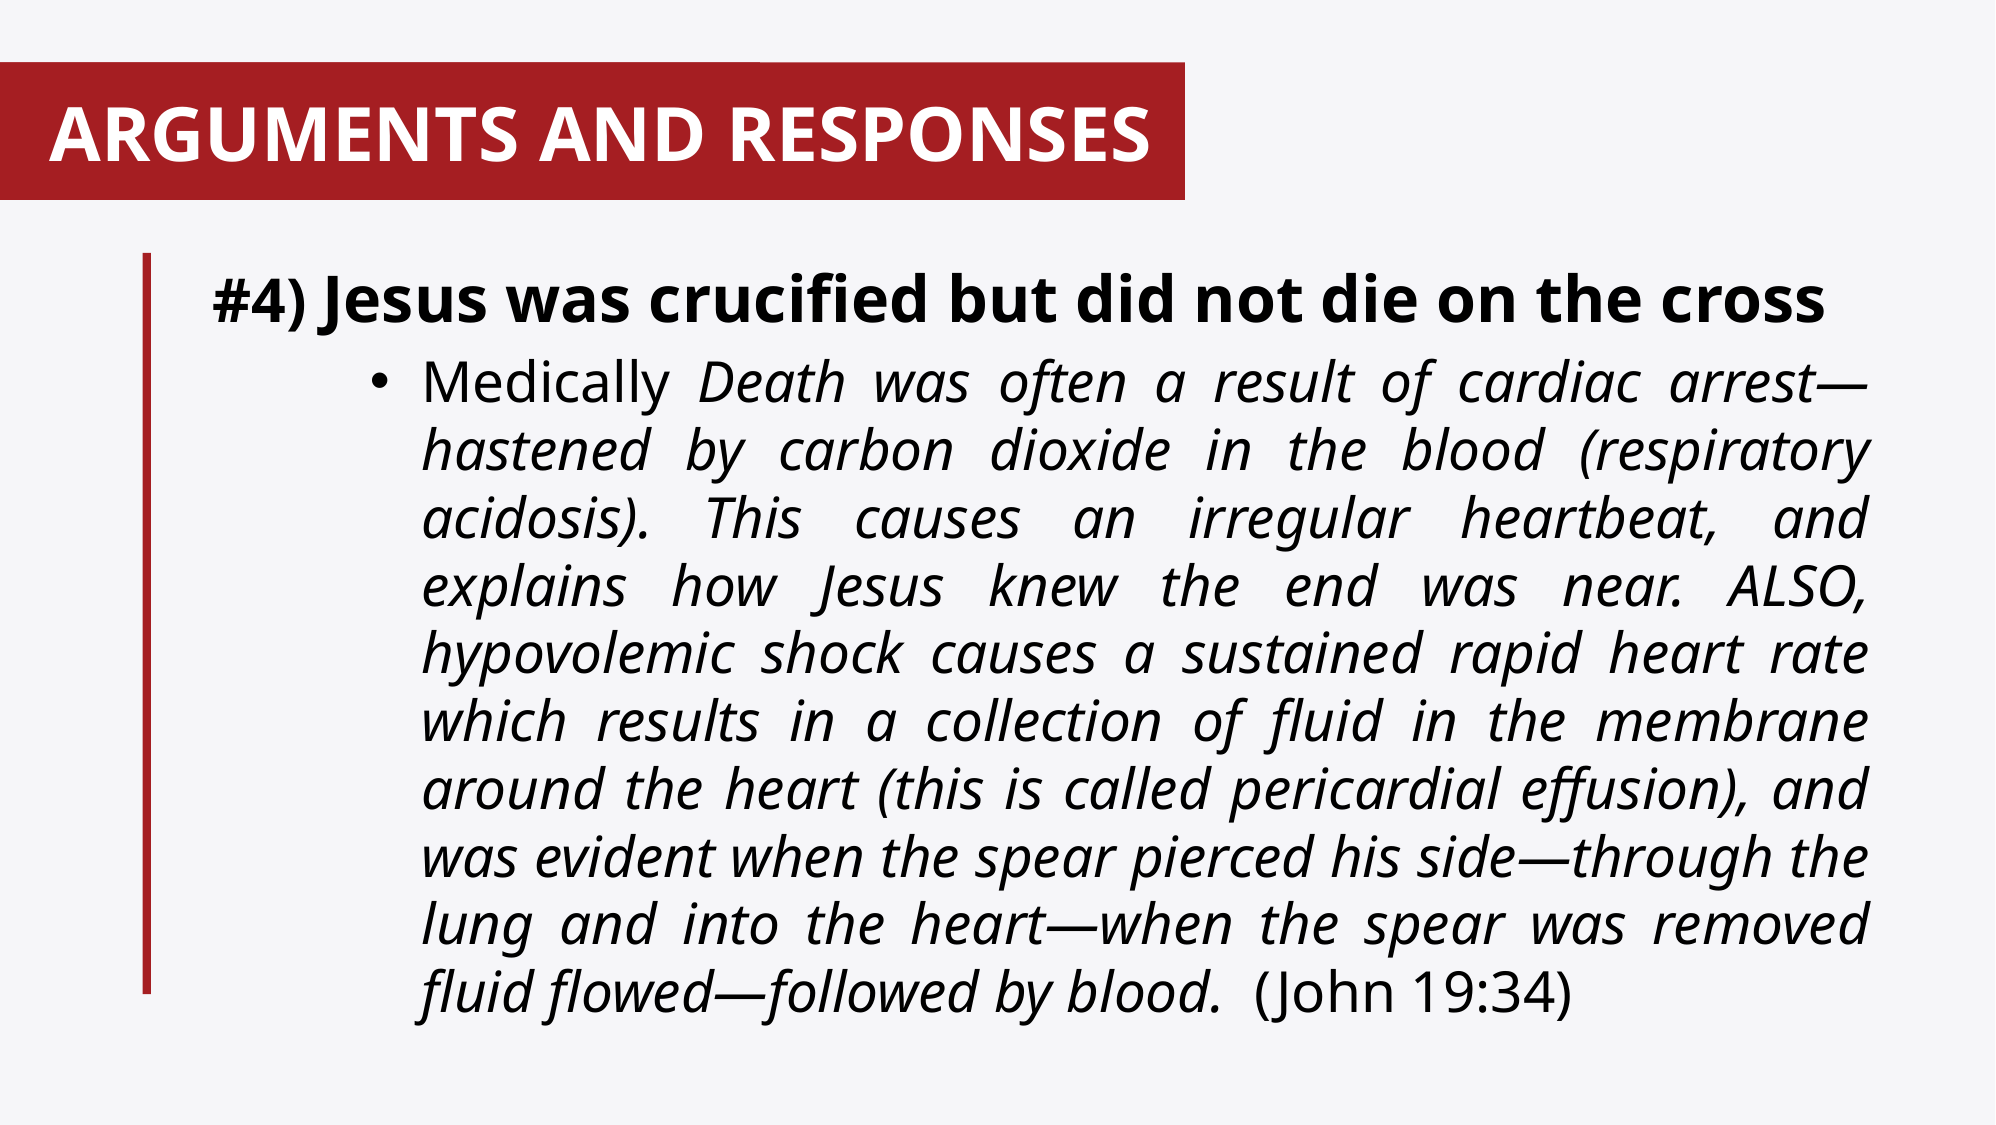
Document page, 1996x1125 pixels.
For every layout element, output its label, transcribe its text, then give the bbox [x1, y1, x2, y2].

text_box ARGUMENTS AND RESPONSES [0, 62, 1185, 200]
subtitle #4) Jesus was crucified but did not die on the cross Medically Death was often a result of cardiac arrest—hastened by carbon dioxide in the blood (respiratory acidosis). This causes an irregular heartbeat, and explains how Jesus knew the end was near. ALSO, hypovolemic shock causes a sustained rapid heart rate which results in a collection of fluid in the membrane around the heart (this is called pericardial effusion), and was evident when the spear pierced his side—through the lung and into the heart—when the spear was removed fluid flowed—followed by blood. (John 19:34) [197, 249, 1885, 1125]
